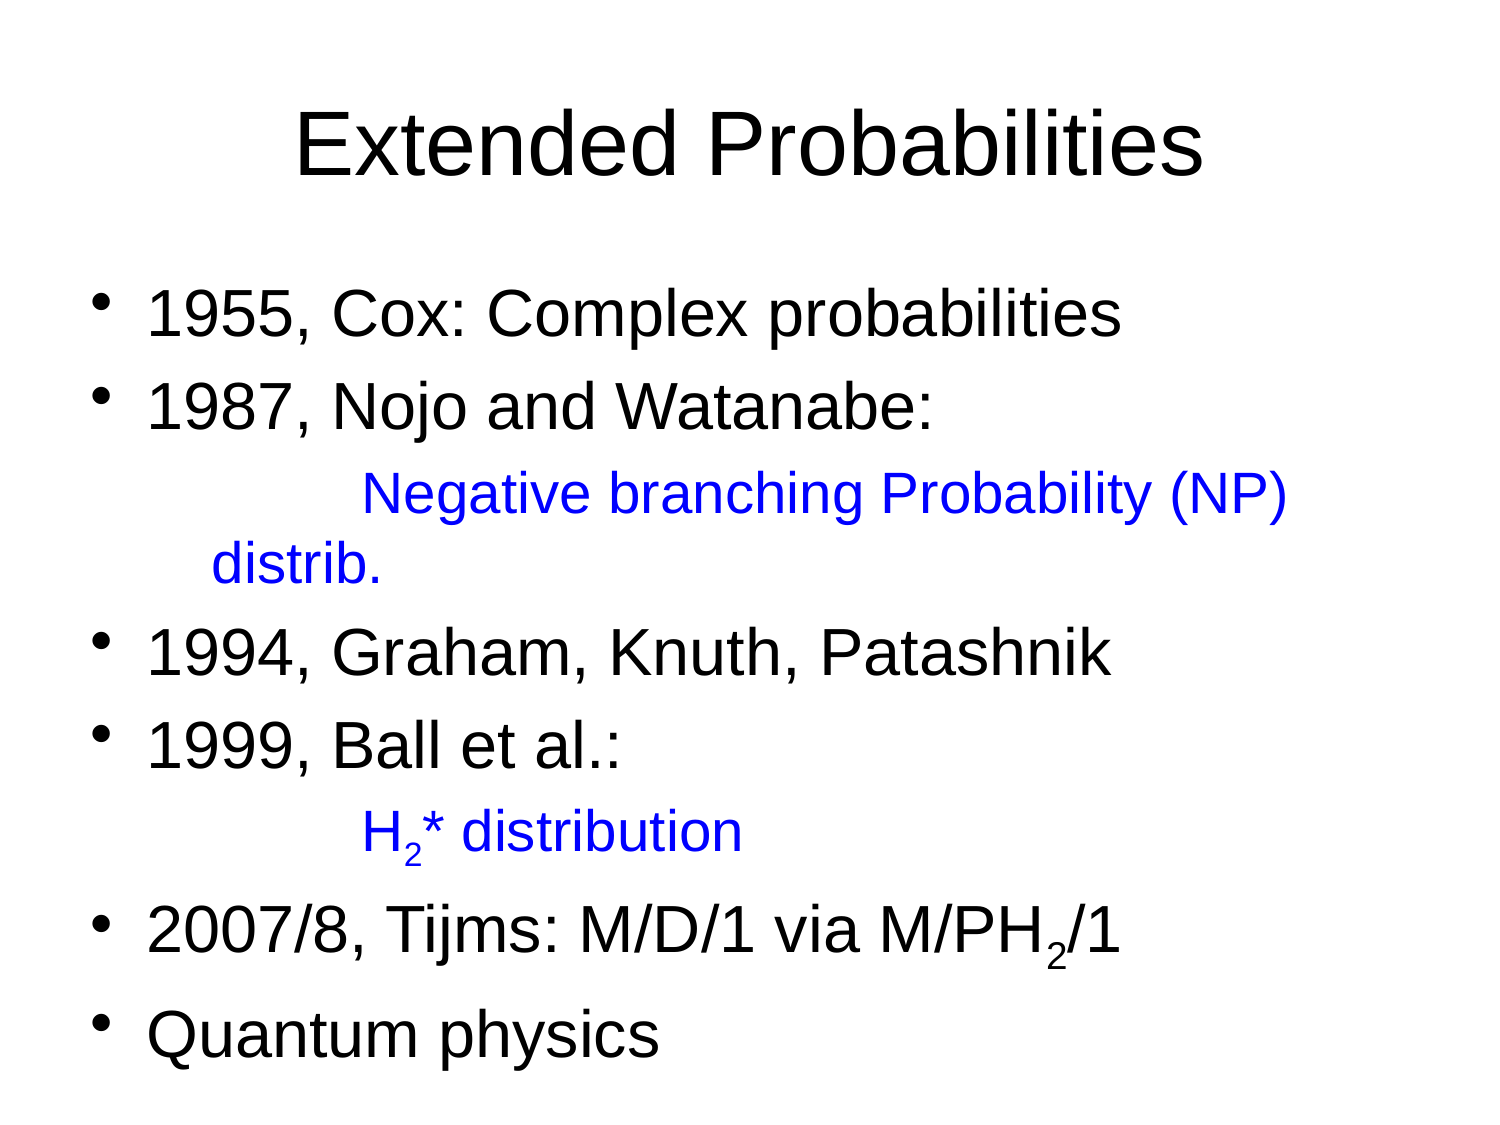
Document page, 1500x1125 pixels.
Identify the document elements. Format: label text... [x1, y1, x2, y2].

title Extended Probabilities [74, 44, 1426, 233]
list 1955, Cox: Complex probabilities 1987, Nojo and Watanabe: Negative branching Probability (NP) distrib. 1994, Graham, Knuth, Patashnik 1999, Ball et al.: H2* distribution 2007/8, Tijms: M/D/1 via M/PH2/1 Quantum physics [74, 262, 1426, 1006]
